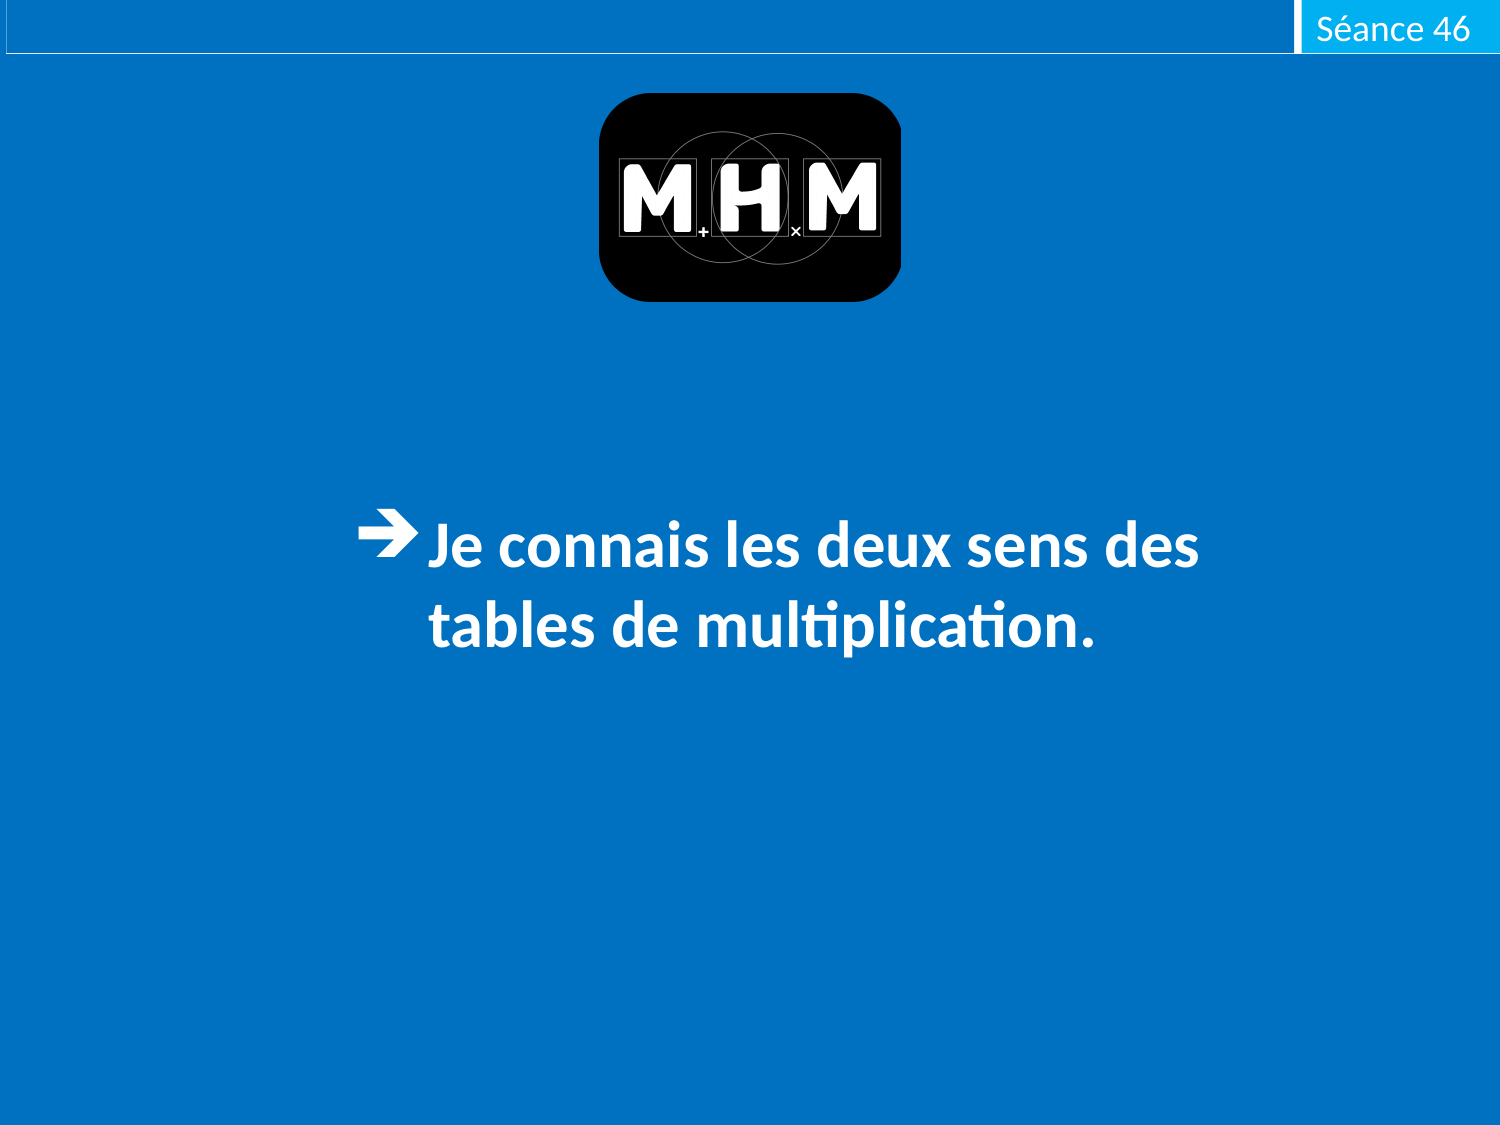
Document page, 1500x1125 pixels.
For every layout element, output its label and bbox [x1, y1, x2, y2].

text_box [0, 54, 1500, 1125]
